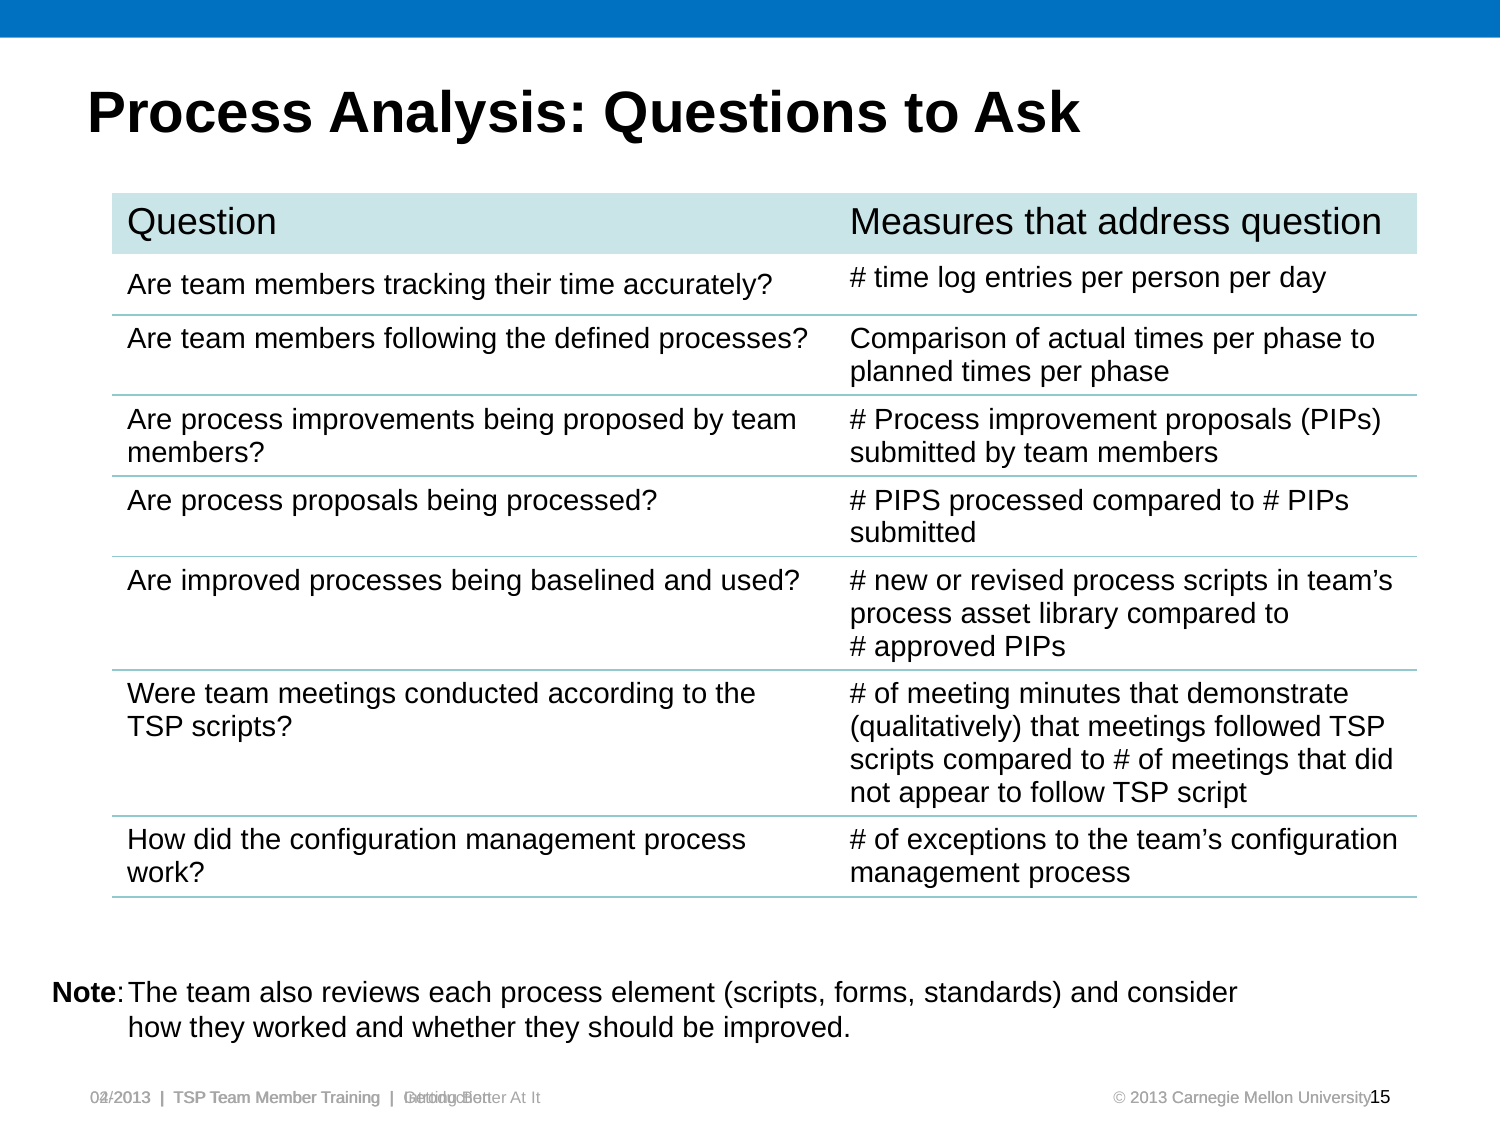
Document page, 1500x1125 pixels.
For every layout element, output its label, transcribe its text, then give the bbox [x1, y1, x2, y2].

title Process Analysis: Questions to Ask [87, 87, 1439, 226]
table_cell Were team meetings conducted according to the TSP scripts? [112, 671, 835, 815]
table_cell # Process improvement proposals (PIPs) submitted by team members [835, 396, 1417, 475]
table_cell Are process proposals being processed? [112, 477, 835, 556]
table_cell Are improved processes being baselined and used? [112, 557, 835, 669]
table_cell Are team members tracking their time accurately? [112, 254, 835, 314]
table_header Question [112, 193, 835, 254]
table_cell Are process improvements being proposed by team members? [112, 396, 835, 475]
table_cell # of exceptions to the team’s configuration management process [835, 817, 1417, 896]
table_header Measures that address question [835, 193, 1417, 254]
table_cell # PIPS processed compared to # PIPs submitted [835, 477, 1417, 556]
table_cell How did the configuration management process work? [112, 817, 835, 896]
text_box Note: The team also reviews each process element (scripts, forms, standards) and consider how they worked and whether they should be improved. [37, 965, 1407, 1051]
table_cell # new or revised process scripts in team’s process asset library compared to # approved PIPs [835, 557, 1417, 669]
table_cell # of meeting minutes that demonstrate (qualitatively) that meetings followed TSP scripts compared to # of meetings that did not appear to follow TSP script [835, 671, 1417, 815]
table_cell # time log entries per person per day [835, 254, 1417, 314]
table_cell Are team members following the defined processes? [112, 316, 835, 394]
table_cell Comparison of actual times per phase to planned times per phase [835, 316, 1417, 394]
